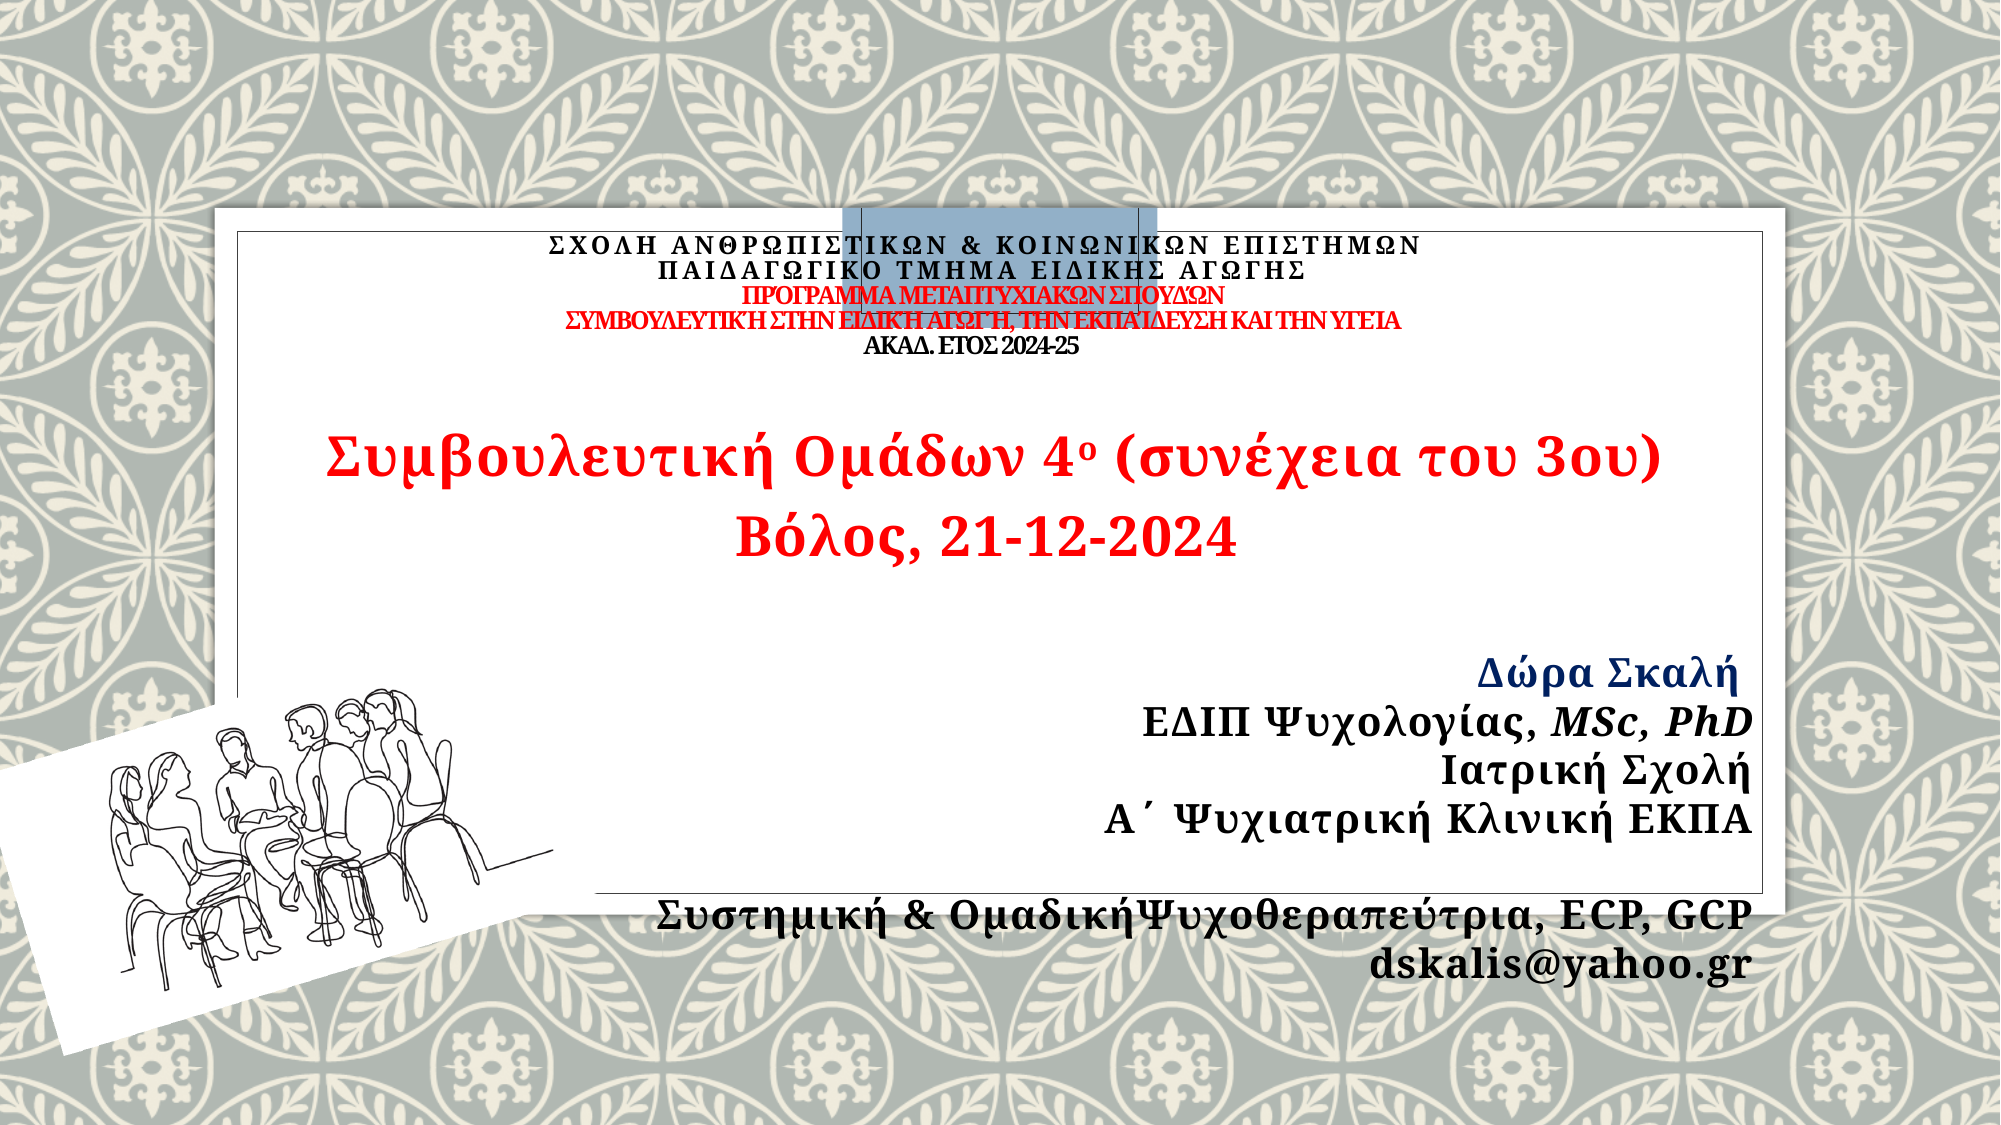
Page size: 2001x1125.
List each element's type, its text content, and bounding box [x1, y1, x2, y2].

title ΣΧΟΛΗ ΑΝΘΡΩΠΙΣΤΙΚΩΝ & ΚΟΙΝΩΝΙΚΩΝ ΕΠΙΣΤΗΜΩΝ ΠΑΙΔΑΓΩΓΙΚΟ ΤΜΗΜΑ ΕΙΔΙΚΗΣ ΑΓΩΓΗΣ Πρόγραμμα Μεταπτυχιακών Σπουδών Συμβουλευτική στην Ειδική Αγωγή, την Εκπαίδευση και την Υγεία Ακαδ. ετος 2024-25 [288, 235, 1680, 359]
subtitle Συμβουλευτική Ομάδων 4ο (συνέχεια του 3ου) Βόλος, 21-12-2024 Δώρα Σκαλή Δώρα Σκαλή ΕΔΙΠ Ψυχολογίας, MSc, PhD Ιατρική Σχολή Α΄ Ψυχιατρική Κλινική ΕΚΠΑ Συστημική & ΟμαδικήΨυχοθεραπεύτρια, ΕCP, GCP dskalis@yahoo.gr [205, 366, 1769, 1116]
picture [0, 600, 642, 1055]
